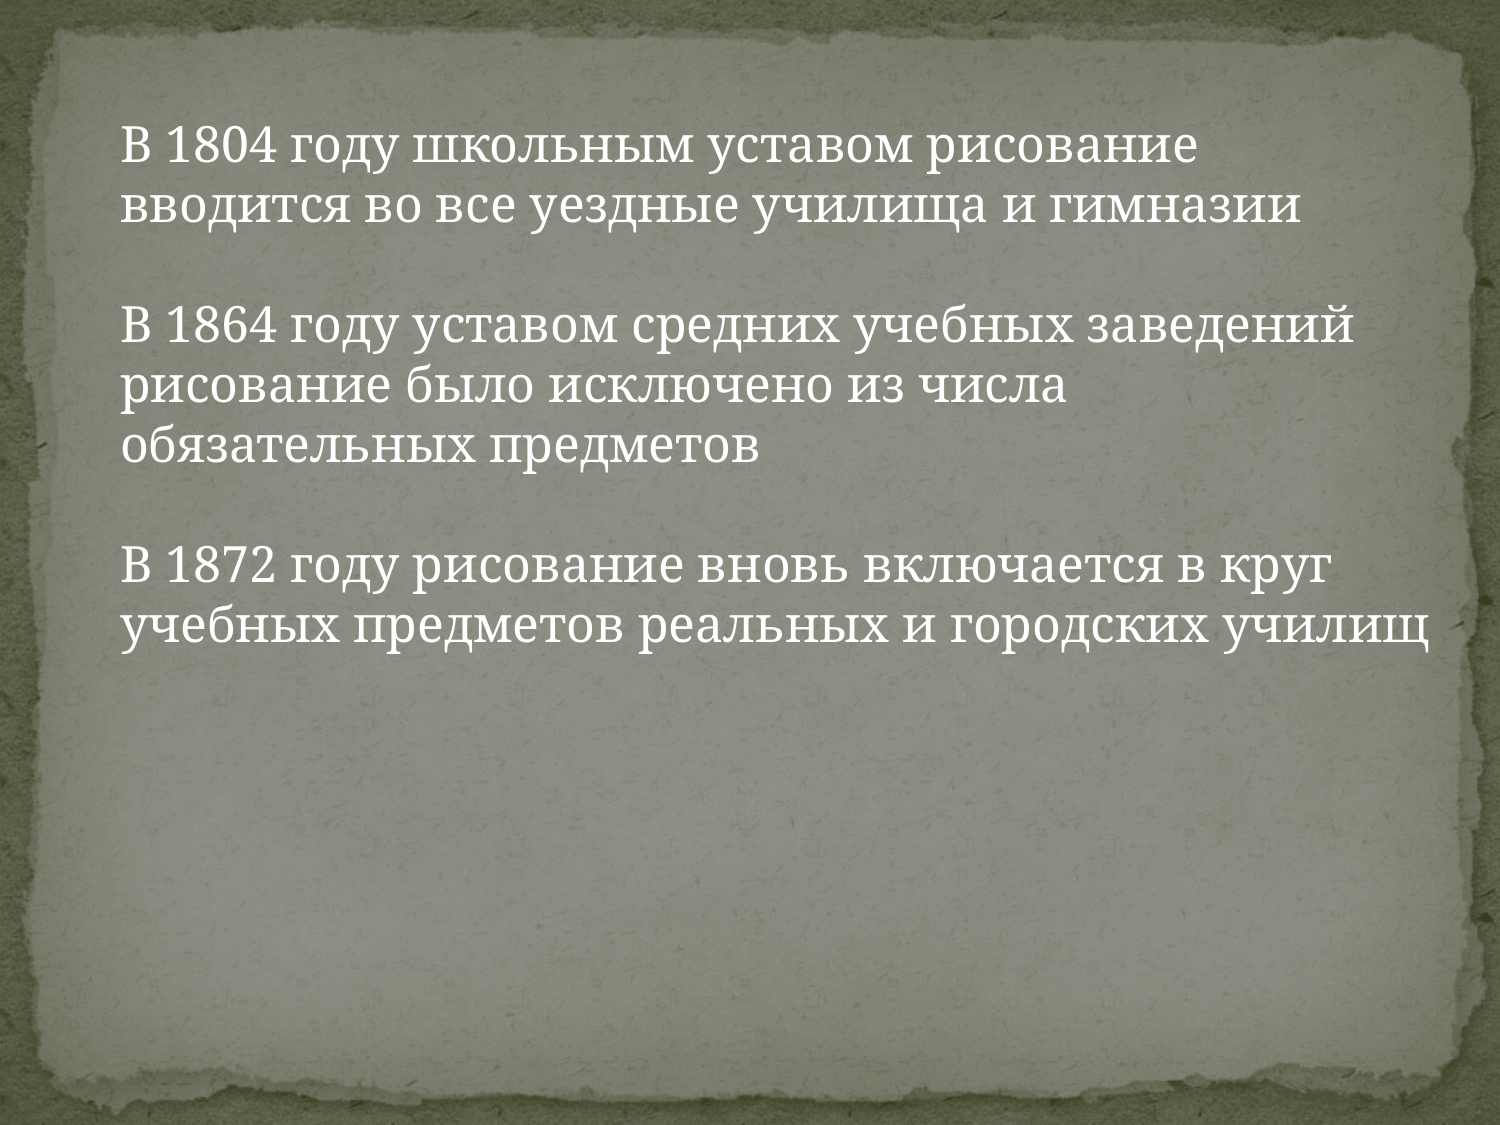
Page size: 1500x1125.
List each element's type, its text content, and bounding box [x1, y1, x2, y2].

text_box В 1804 году школьным уставом рисование вводится во все уездные училища и гимназии В 1864 году уставом средних учебных заведений рисование было исключено из числа обязательных предметов В 1872 году рисование вновь включается в круг учебных предметов реальных и городских училищ [105, 105, 1453, 766]
